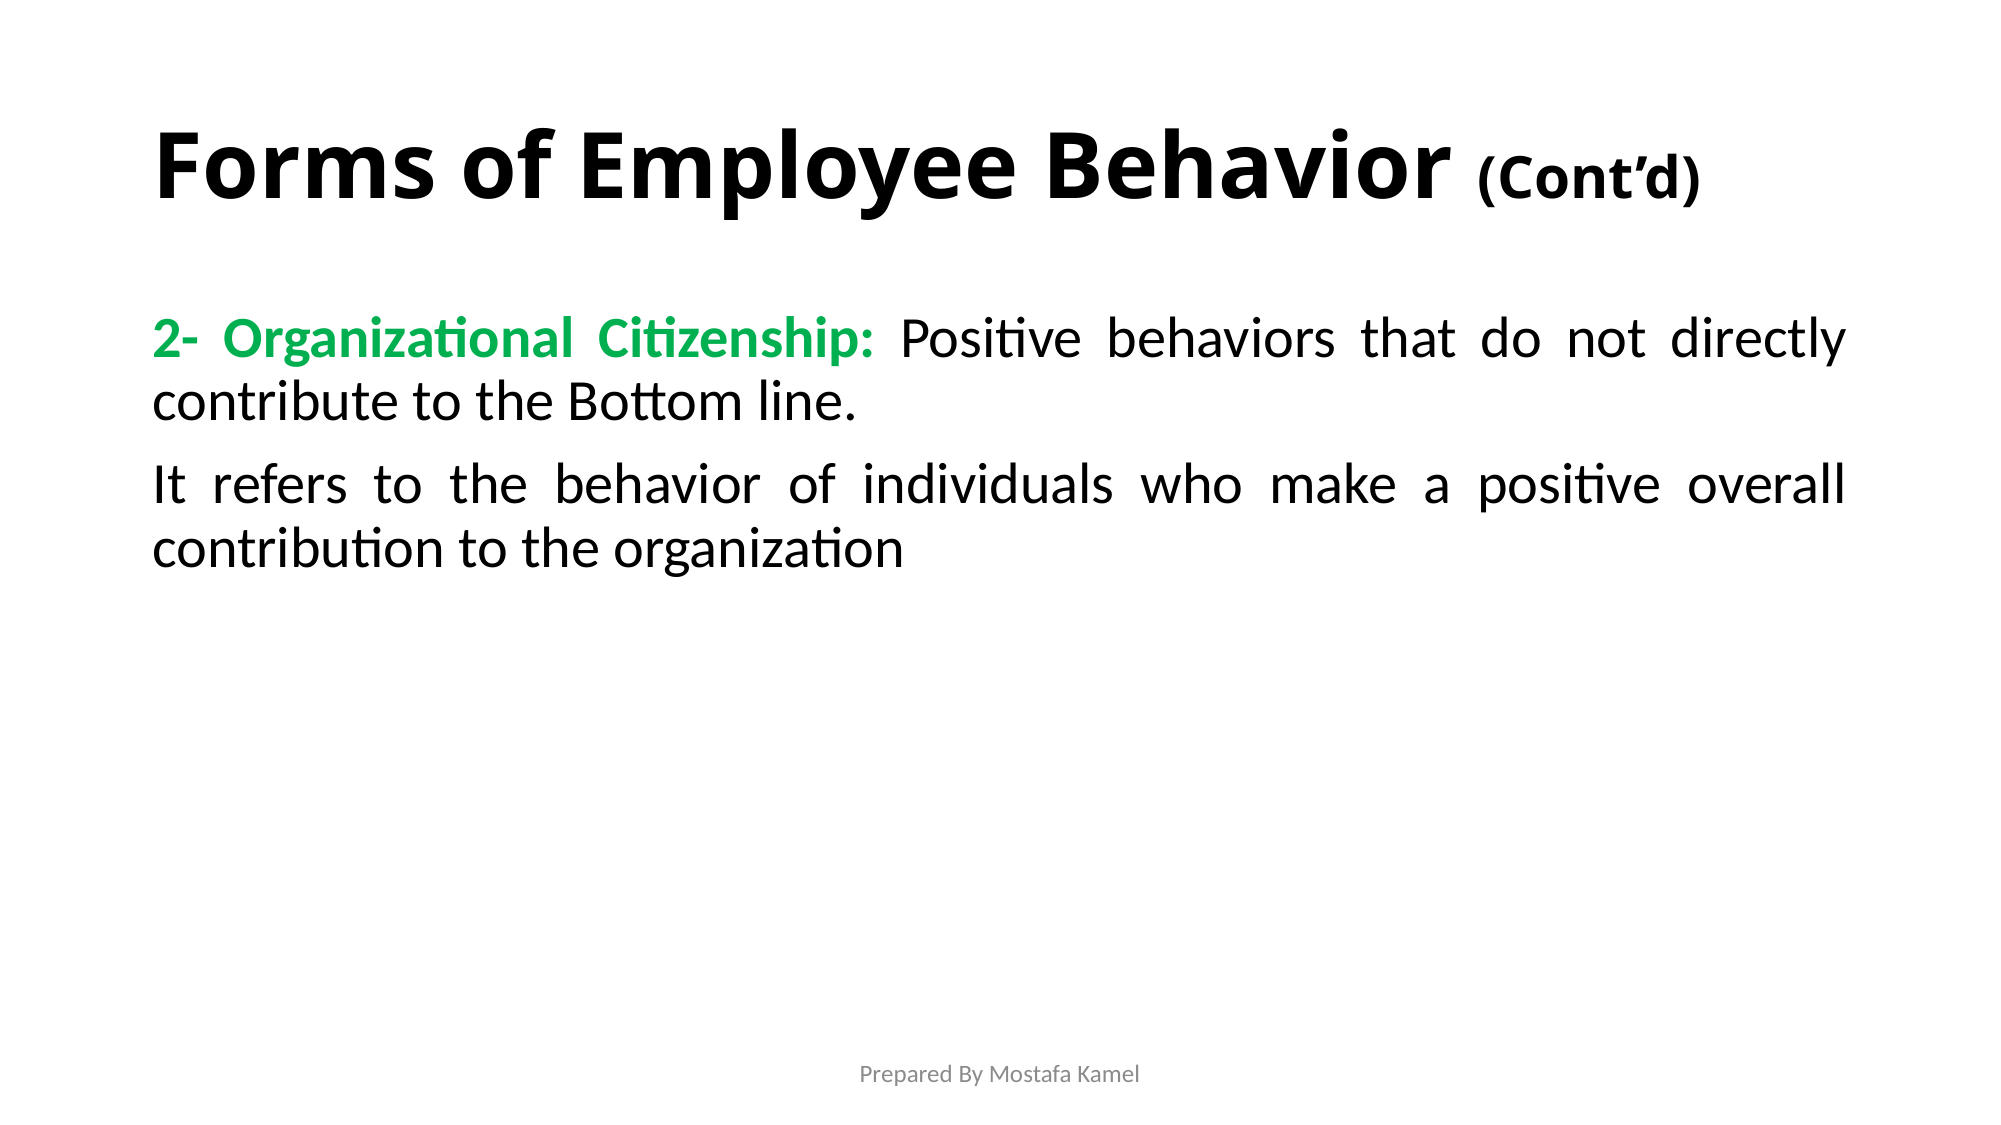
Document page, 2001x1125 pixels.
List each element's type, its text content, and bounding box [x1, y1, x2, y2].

list 2- Organizational Citizenship: Positive behaviors that do not directly contribute to the Bottom line. It refers to the behavior of individuals who make a positive overall contribution to the organization [137, 299, 1863, 1014]
title Forms of Employee Behavior (Cont’d) [137, 59, 1863, 278]
footer Prepared By Mostafa Kamel [662, 1042, 1338, 1103]
